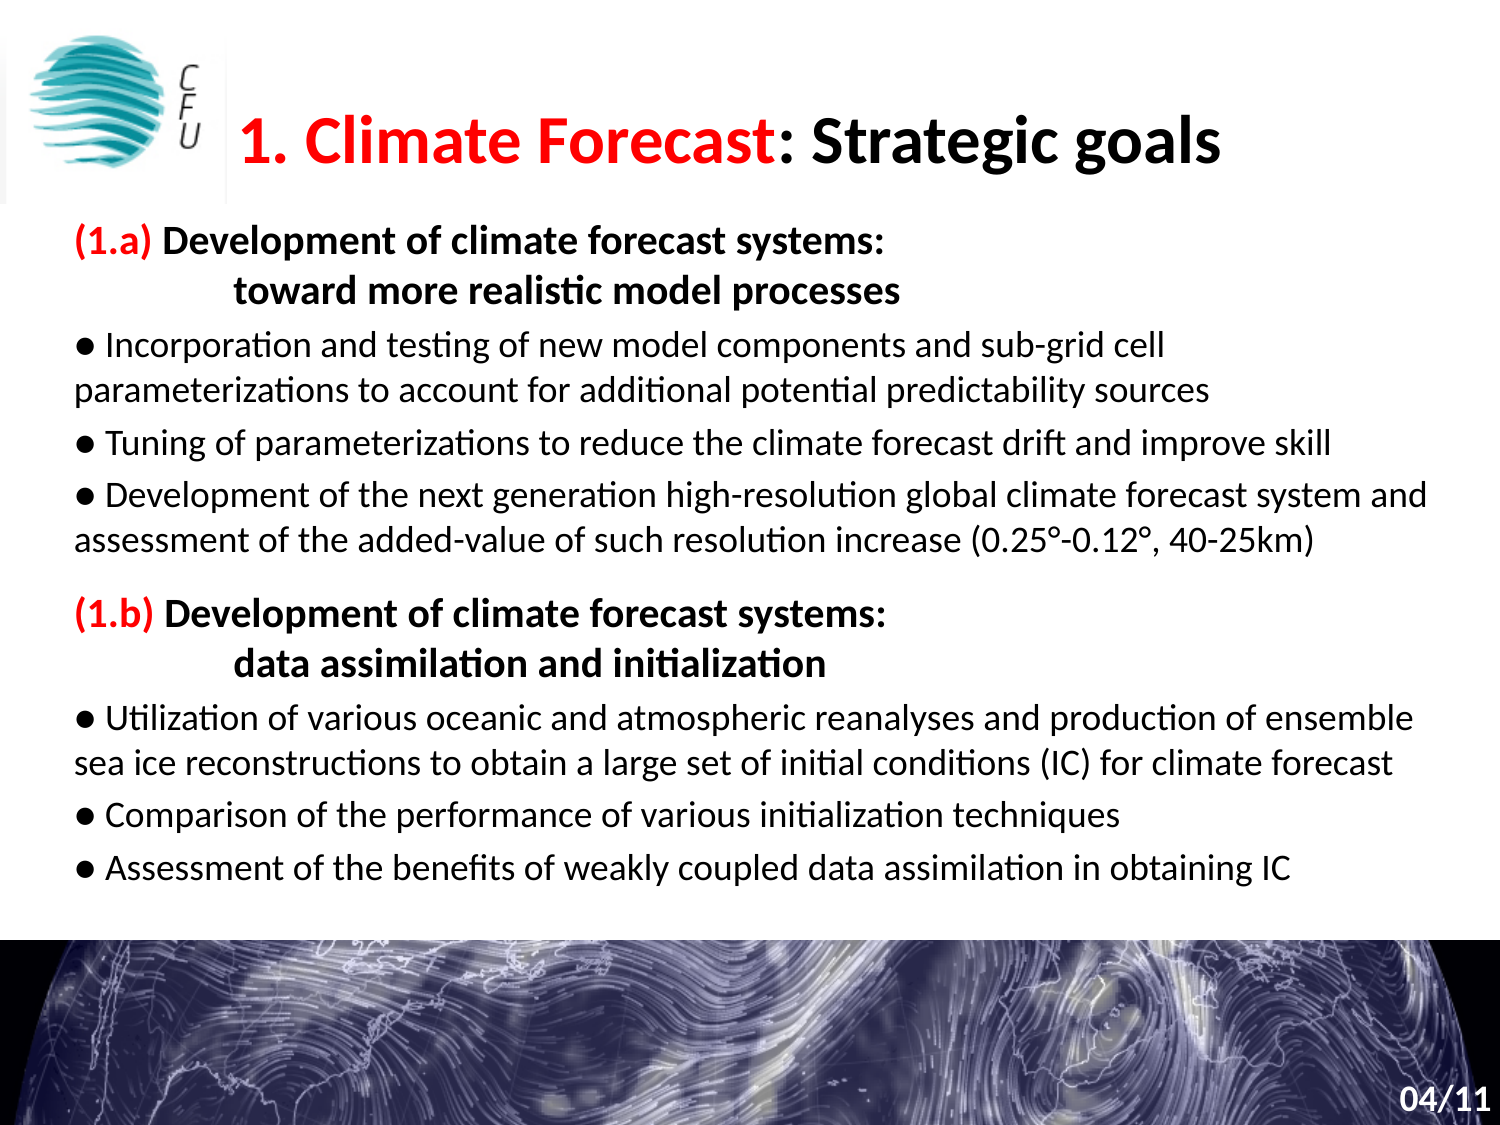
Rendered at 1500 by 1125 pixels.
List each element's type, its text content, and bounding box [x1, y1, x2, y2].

text_box (1.a) Development of climate forecast systems: toward more realistic model processes ● Incorporation and testing of new model components and sub-grid cell parameterizations to account for additional potential predictability sources ● Tuning of parameterizations to reduce the climate forecast drift and improve skill ● Development of the next generation high-resolution global climate forecast system and assessment of the added-value of such resolution increase (0.25°-0.12°, 40-25km) (1.b) Development of climate forecast systems: data assimilation and initialization ● Utilization of various oceanic and atmospheric reanalyses and production of ensemble sea ice reconstructions to obtain a large set of initial conditions (IC) for climate forecast ● Comparison of the performance of various initialization techniques ● Assessment of the benefits of weakly coupled data assimilation in obtaining IC [59, 205, 1454, 896]
text_box 1. Climate Forecast: Strategic goals [231, 87, 1485, 185]
picture [0, 1, 227, 205]
picture [0, 940, 1500, 1125]
